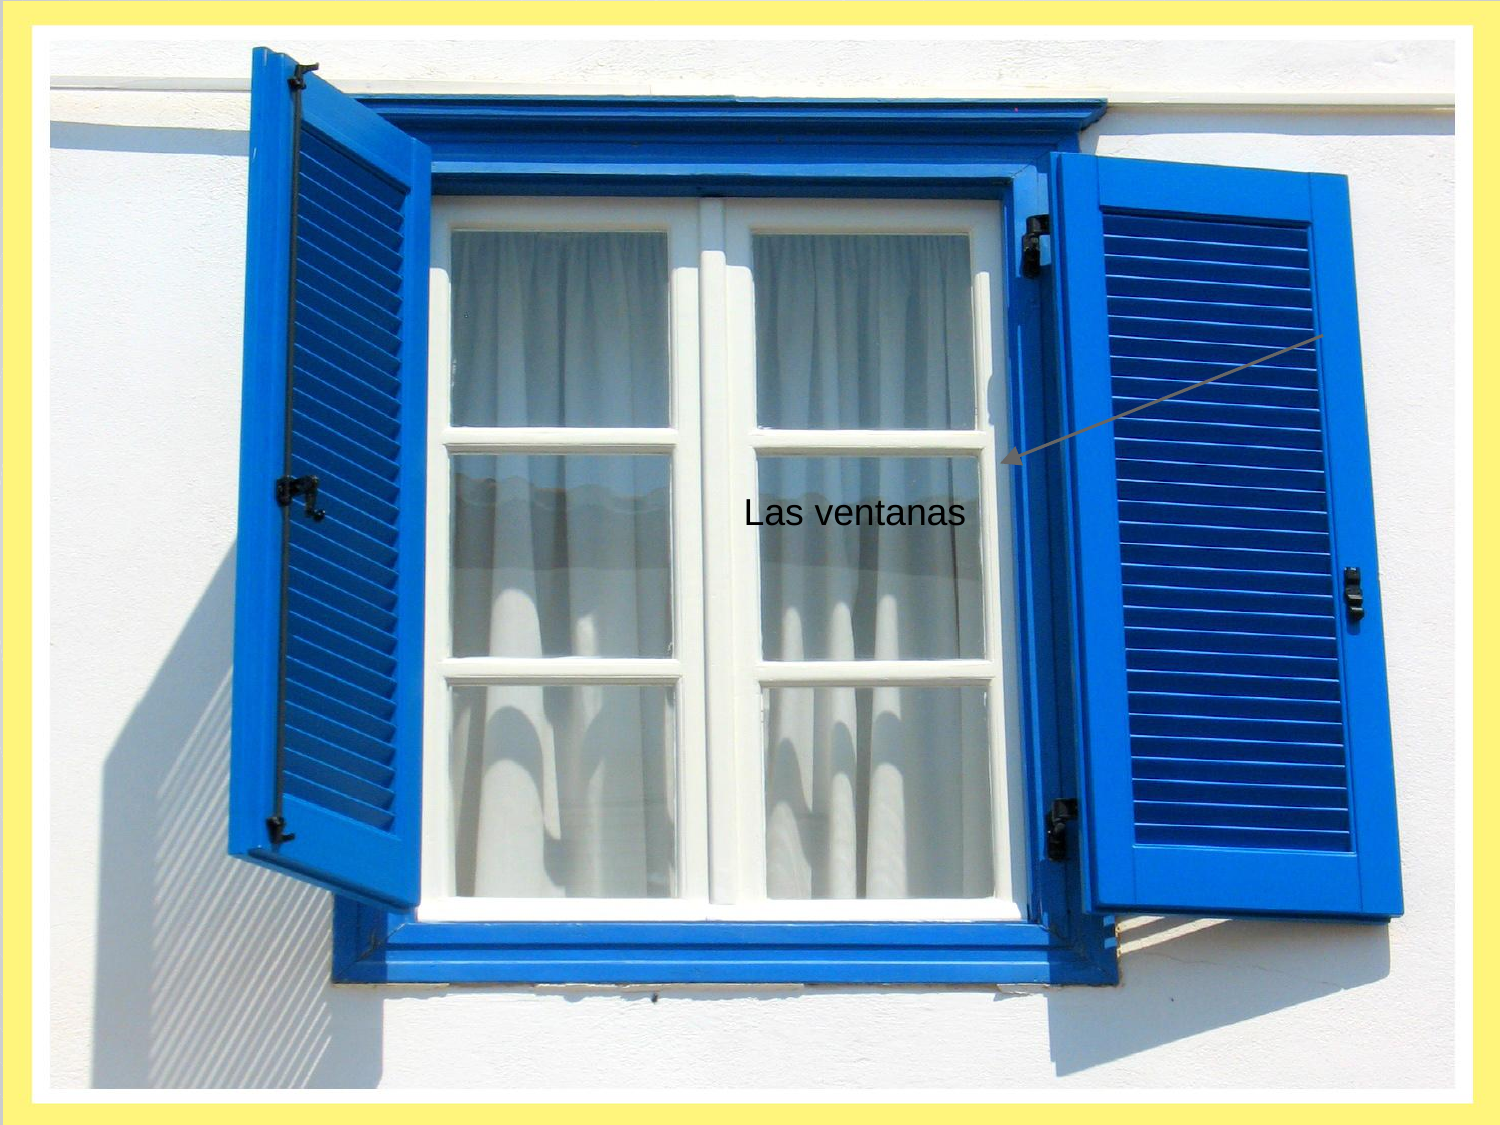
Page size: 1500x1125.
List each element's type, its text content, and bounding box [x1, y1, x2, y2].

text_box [999, 335, 1324, 464]
text_box Las ventanas [728, 472, 1000, 601]
text_box [3, 1, 1500, 1125]
